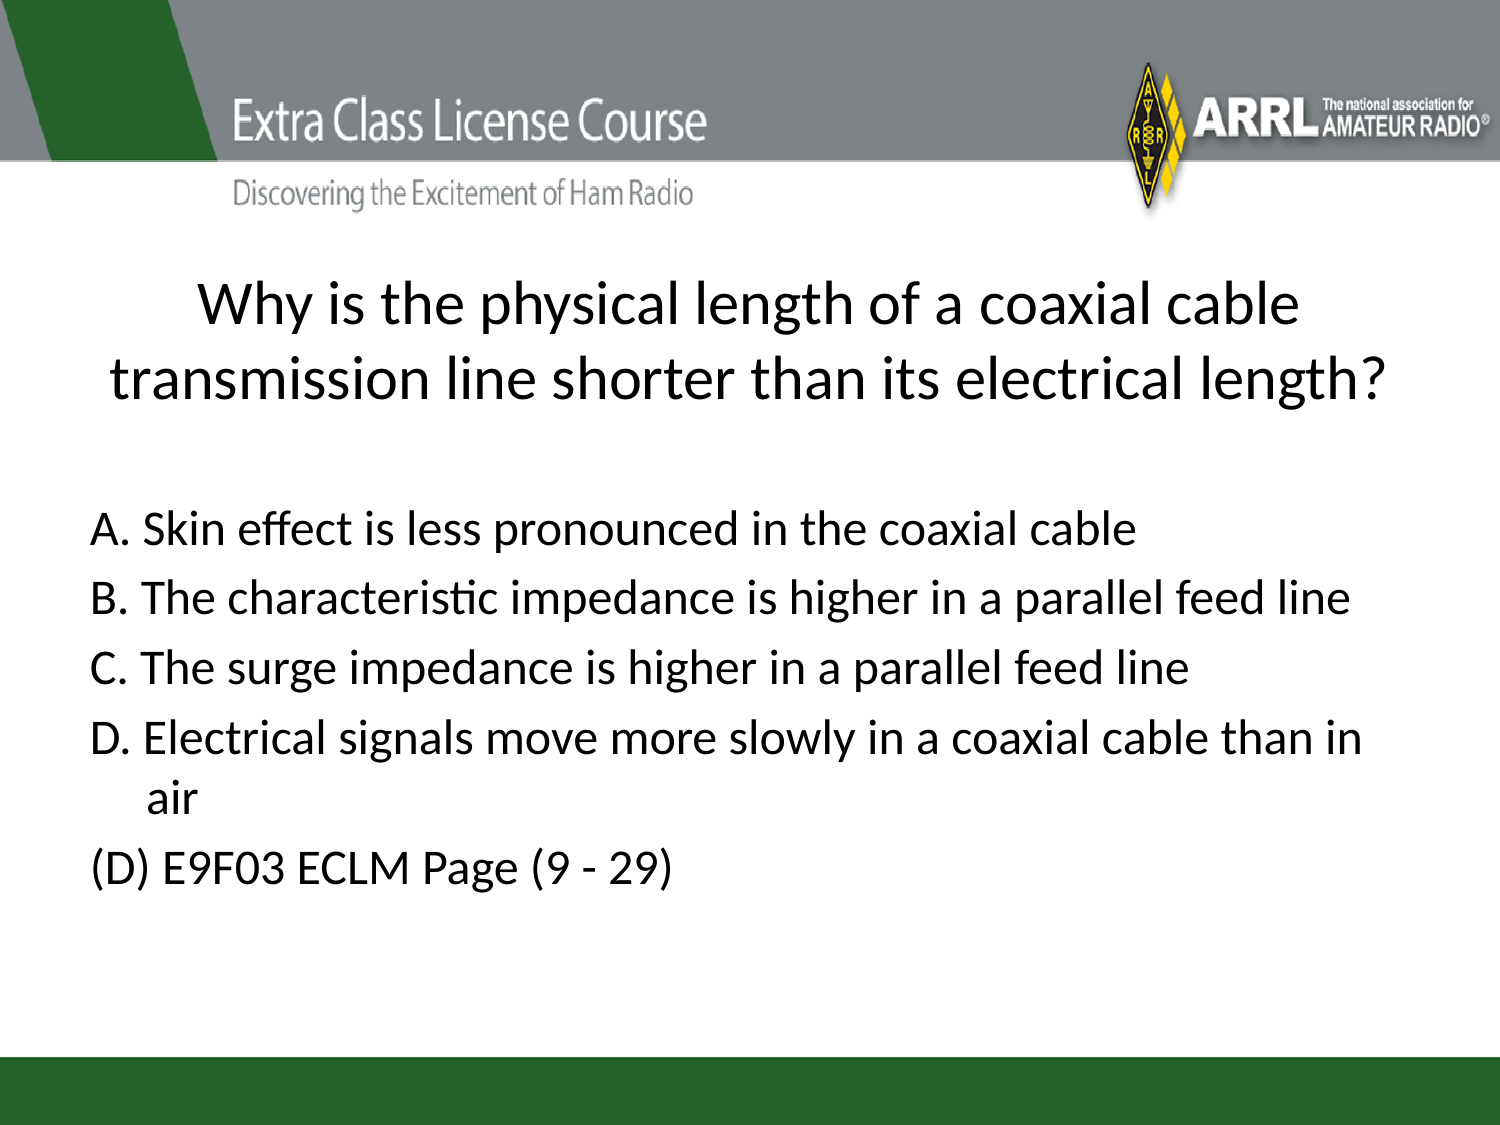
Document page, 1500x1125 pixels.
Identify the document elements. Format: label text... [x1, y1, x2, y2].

picture [0, 0, 1500, 1125]
list A. Skin effect is less pronounced in the coaxial cable B. The characteristic impedance is higher in a parallel feed line C. The surge impedance is higher in a parallel feed line D. Electrical signals move more slowly in a coaxial cable than in air (D) E9F03 ECLM Page (9 - 29) [75, 487, 1425, 1005]
title Why is the physical length of a coaxial cable transmission line shorter than its electrical length? [75, 254, 1425, 435]
